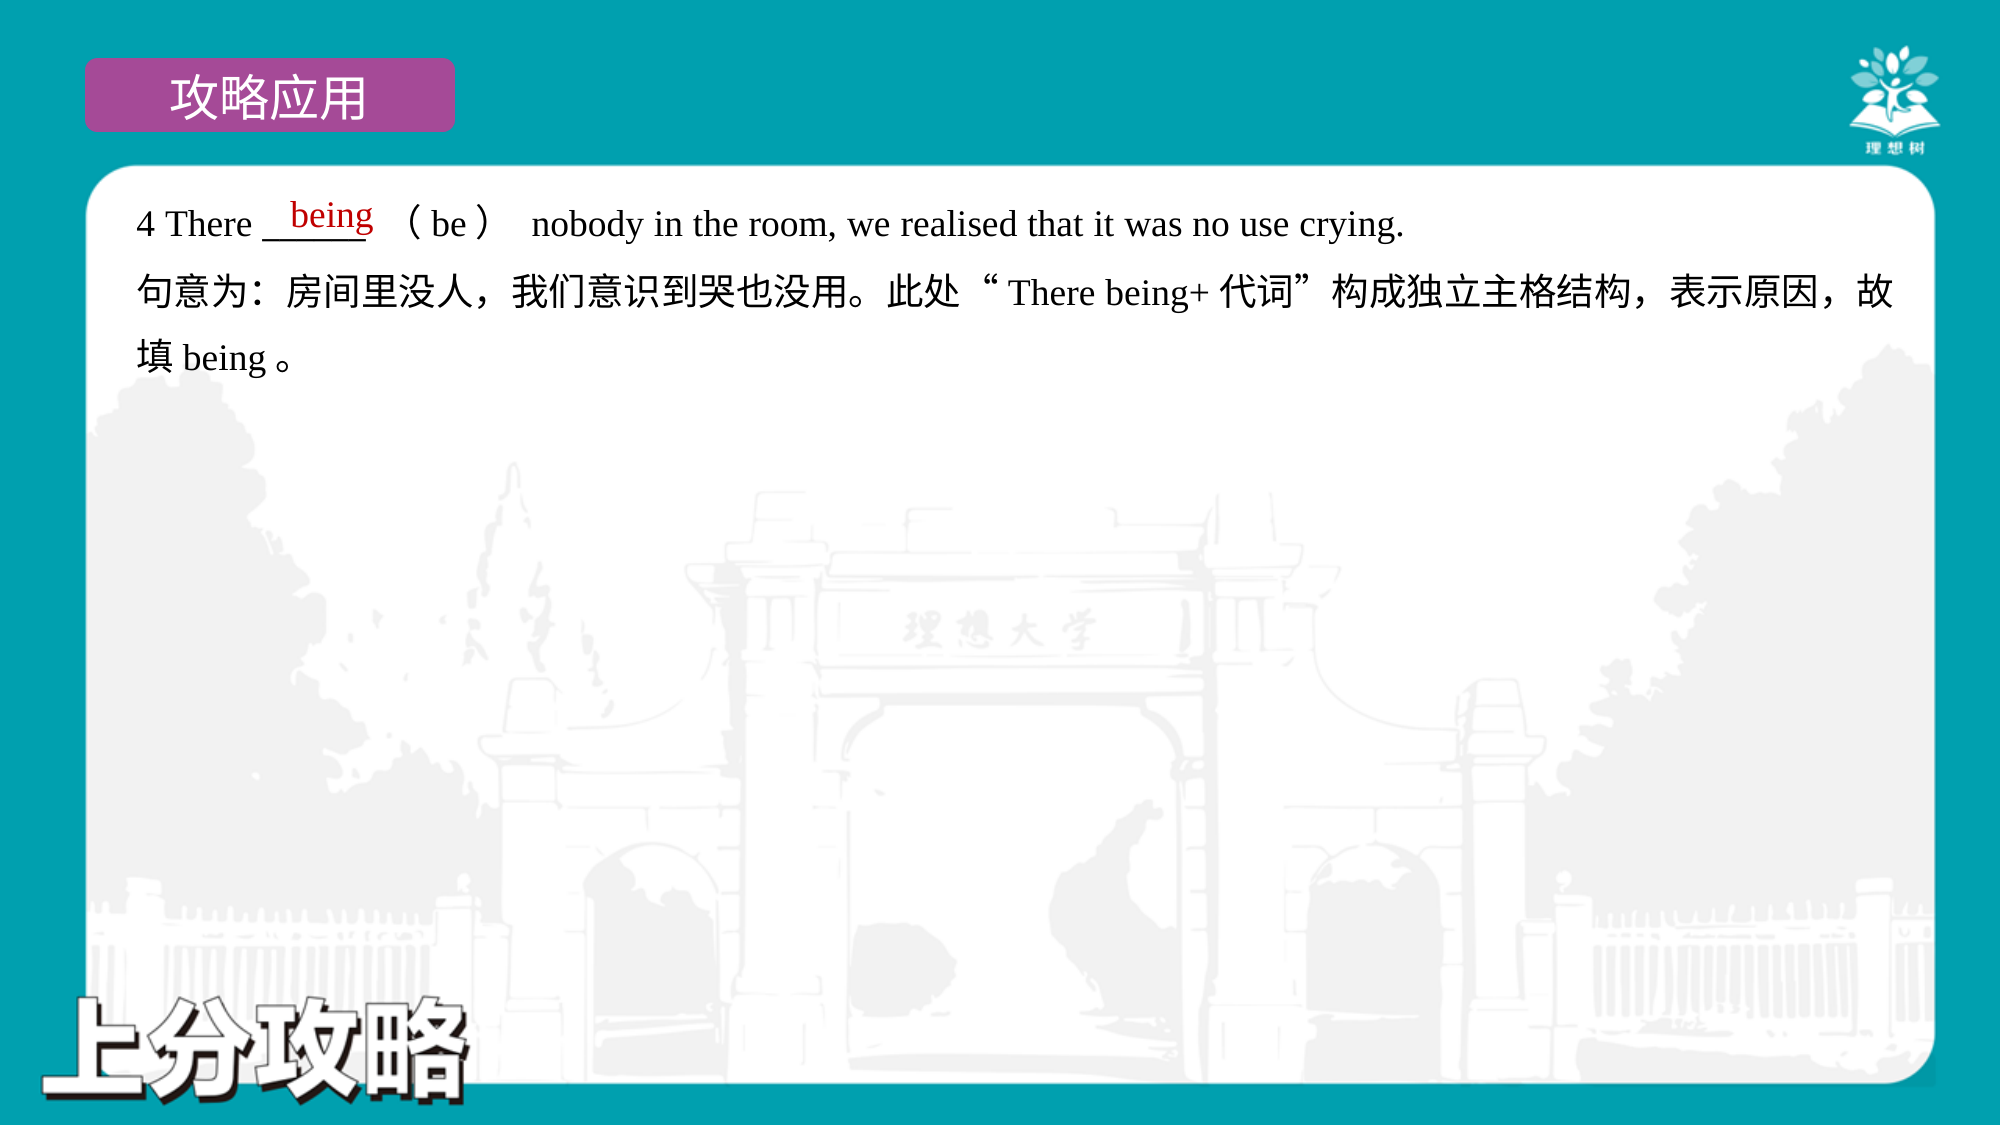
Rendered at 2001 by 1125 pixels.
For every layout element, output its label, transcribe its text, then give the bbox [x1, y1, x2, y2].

text_box 句意为：房间里没人，我们意识到哭也没用。此处“There being+代词”构成独立主格结构，表示原因，故 填being。 [136, 244, 1865, 371]
picture [0, 0, 2000, 1125]
text_box 4 There ______ （be） nobody in the room, we realised that it was no use crying. [136, 176, 1865, 237]
text_box being [276, 168, 388, 228]
